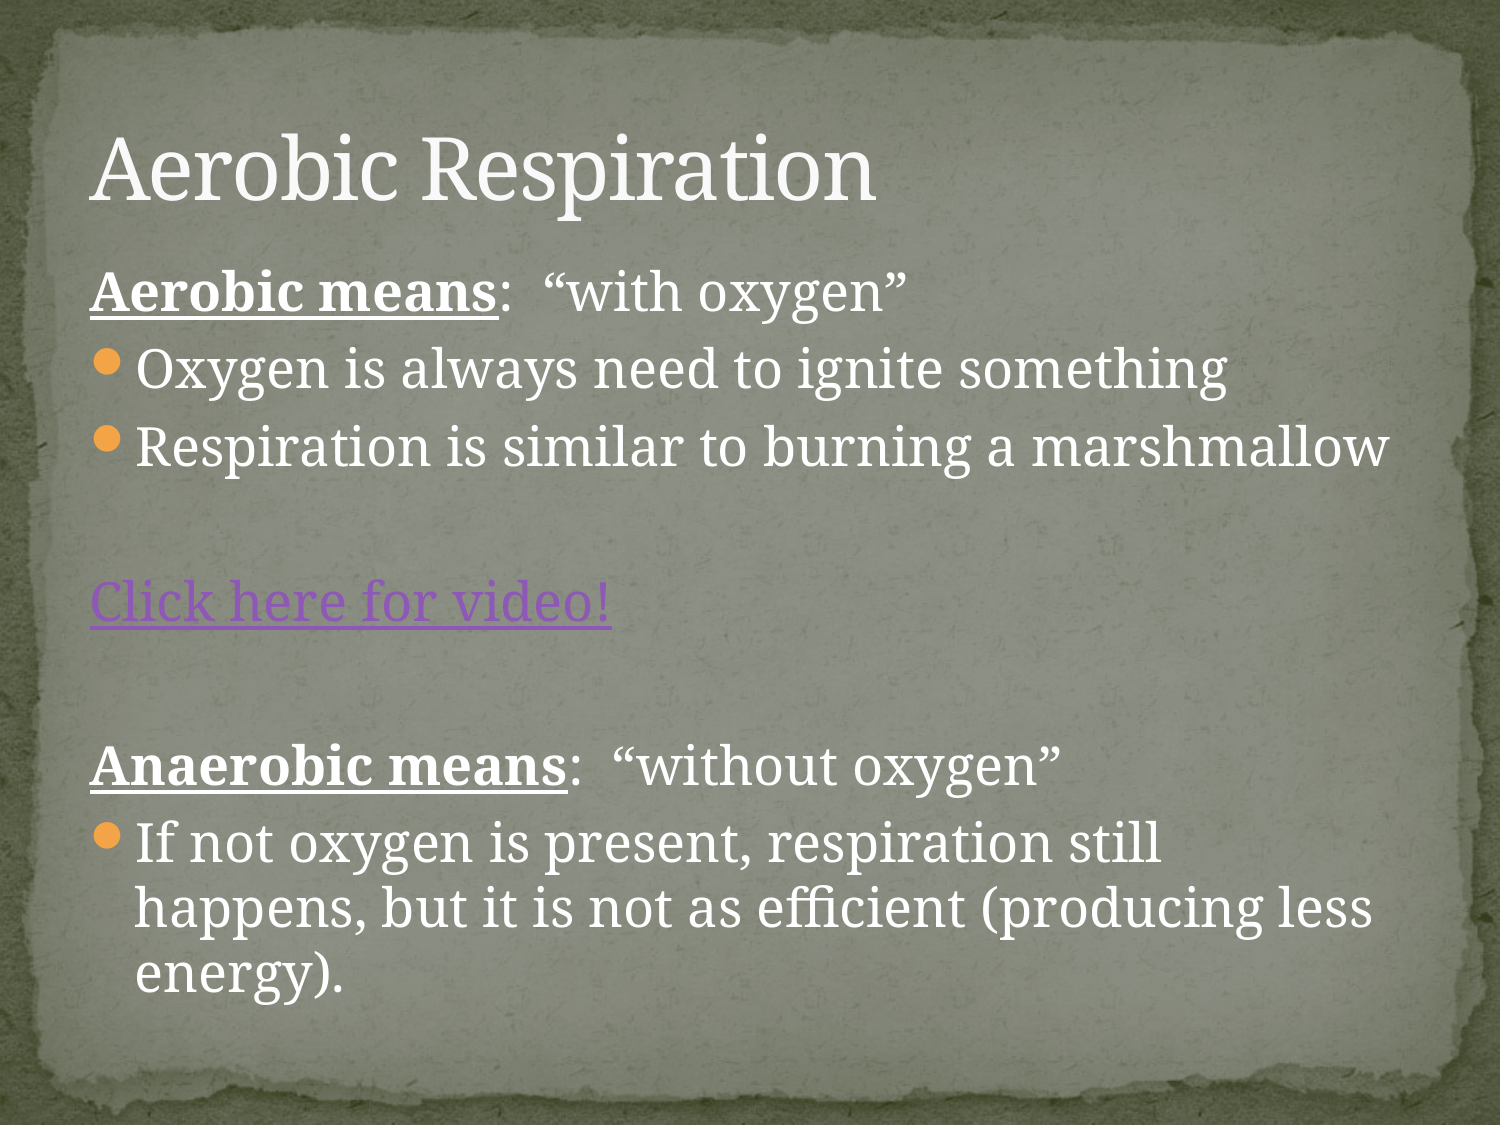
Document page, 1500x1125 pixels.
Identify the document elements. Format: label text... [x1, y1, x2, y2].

title Aerobic Respiration [74, 24, 1425, 225]
list Aerobic means: “with oxygen” Oxygen is always need to ignite something Respiration is similar to burning a marshmallow Click here for video! Anaerobic means: “without oxygen” If not oxygen is present, respiration still happens, but it is not as efficient (producing less energy). [75, 249, 1425, 1000]
